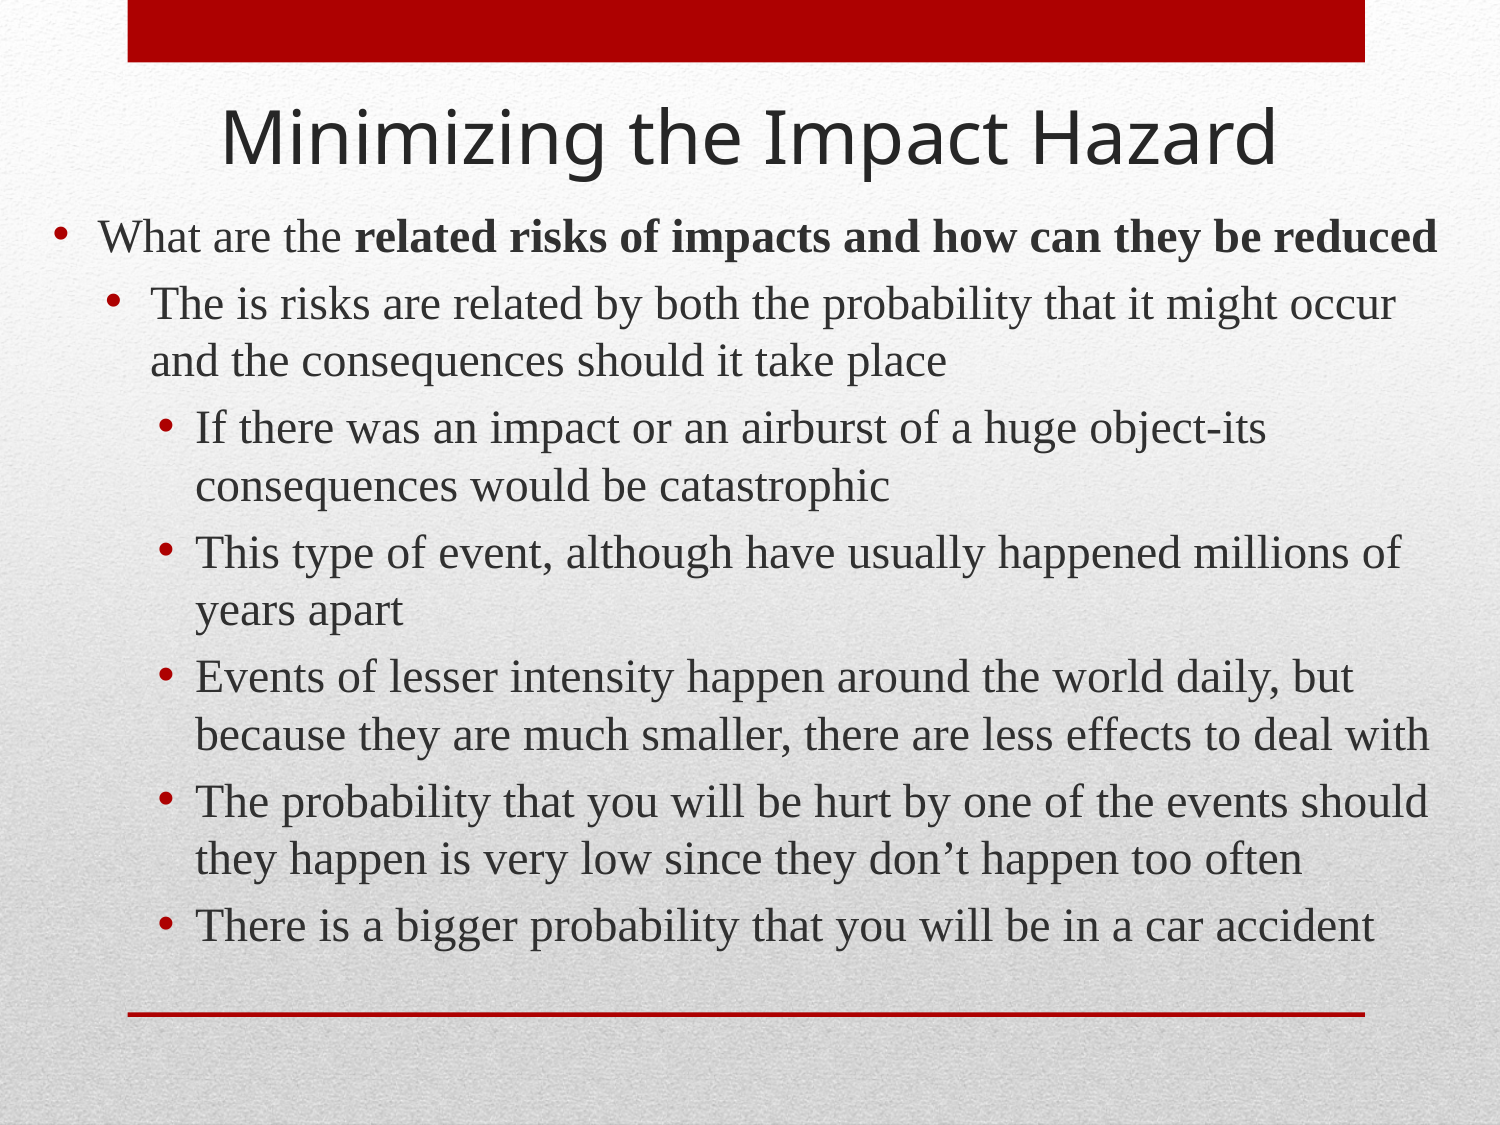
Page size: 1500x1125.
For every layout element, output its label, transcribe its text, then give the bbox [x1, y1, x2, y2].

list What are the related risks of impacts and how can they be reduced The is risks are related by both the probability that it might occur and the consequences should it take place If there was an impact or an airburst of a huge object-its consequences would be catastrophic This type of event, although have usually happened millions of years apart Events of lesser intensity happen around the world daily, but because they are much smaller, there are less effects to deal with The probability that you will be hurt by one of the events should they happen is very low since they don’t happen too often There is a bigger probability that you will be in a car accident [37, 162, 1475, 994]
title Minimizing the Impact Hazard [75, 62, 1425, 188]
